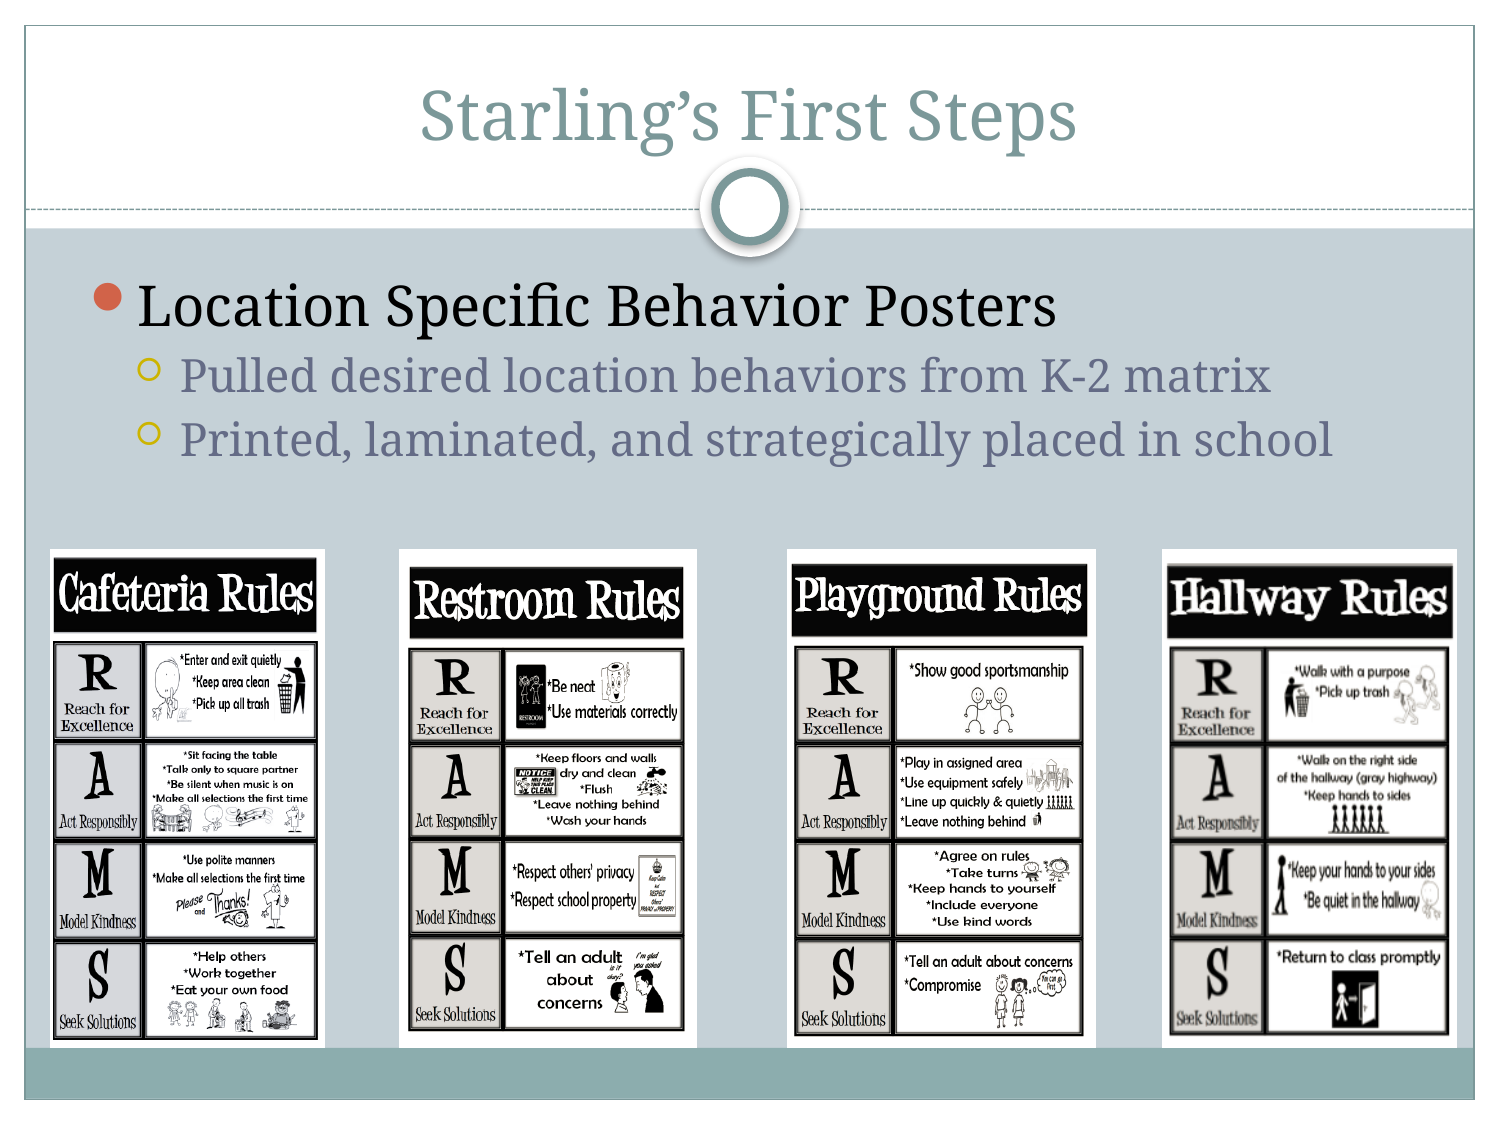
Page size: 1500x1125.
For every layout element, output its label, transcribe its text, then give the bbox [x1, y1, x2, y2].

picture [1162, 549, 1457, 1049]
picture [787, 549, 1096, 1049]
list Location Specific Behavior Posters Pulled desired location behaviors from K-2 matrix Printed, laminated, and strategically placed in school [75, 262, 1425, 713]
title Starling’s First Steps [49, 37, 1450, 162]
picture [49, 549, 326, 1049]
picture [399, 549, 697, 1049]
